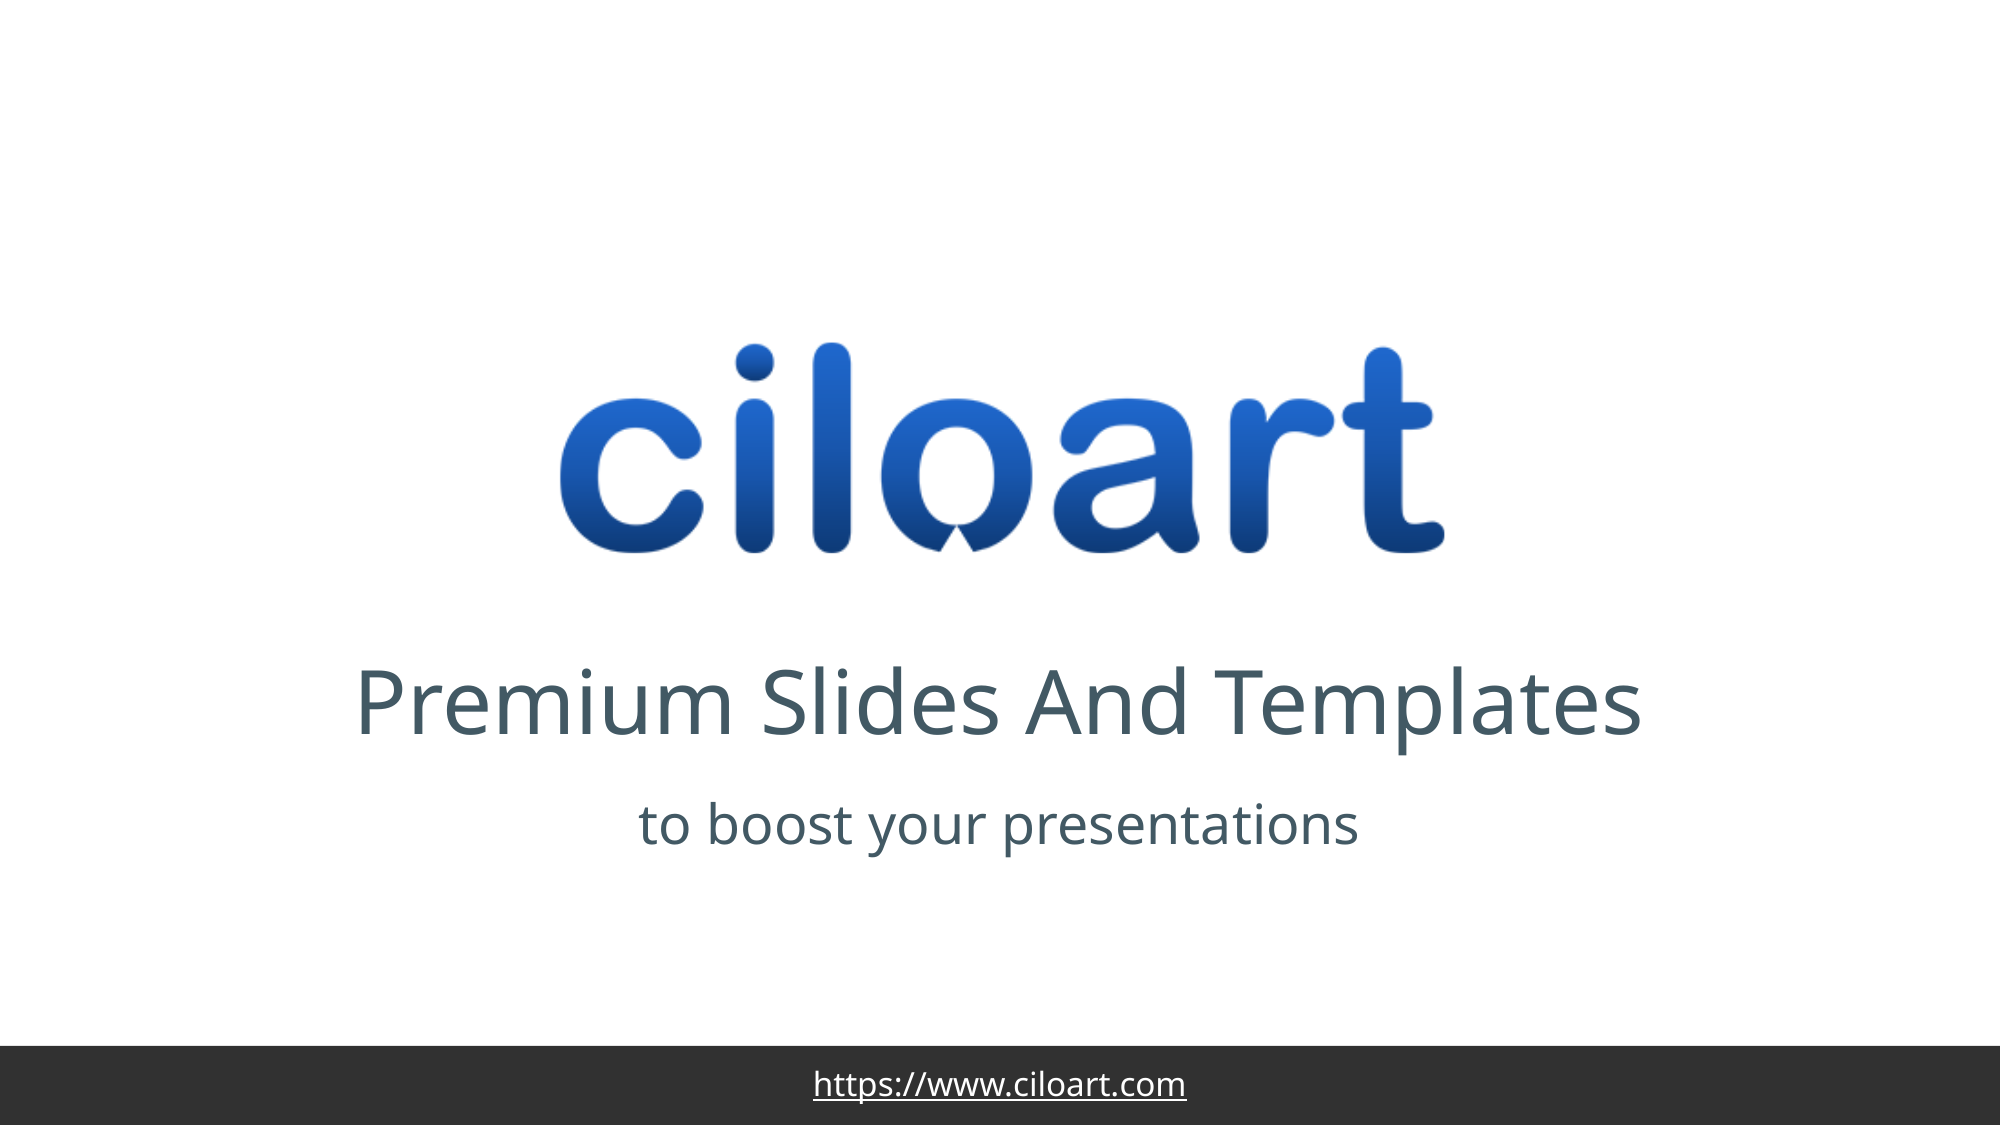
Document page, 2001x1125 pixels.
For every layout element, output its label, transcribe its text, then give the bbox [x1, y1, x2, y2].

text_box https://www.ciloart.com [0, 1045, 2000, 1125]
picture [455, 268, 1545, 632]
text_box Premium Slides And Templates [148, 645, 1852, 753]
text_box to boost your presentations [206, 789, 1794, 856]
